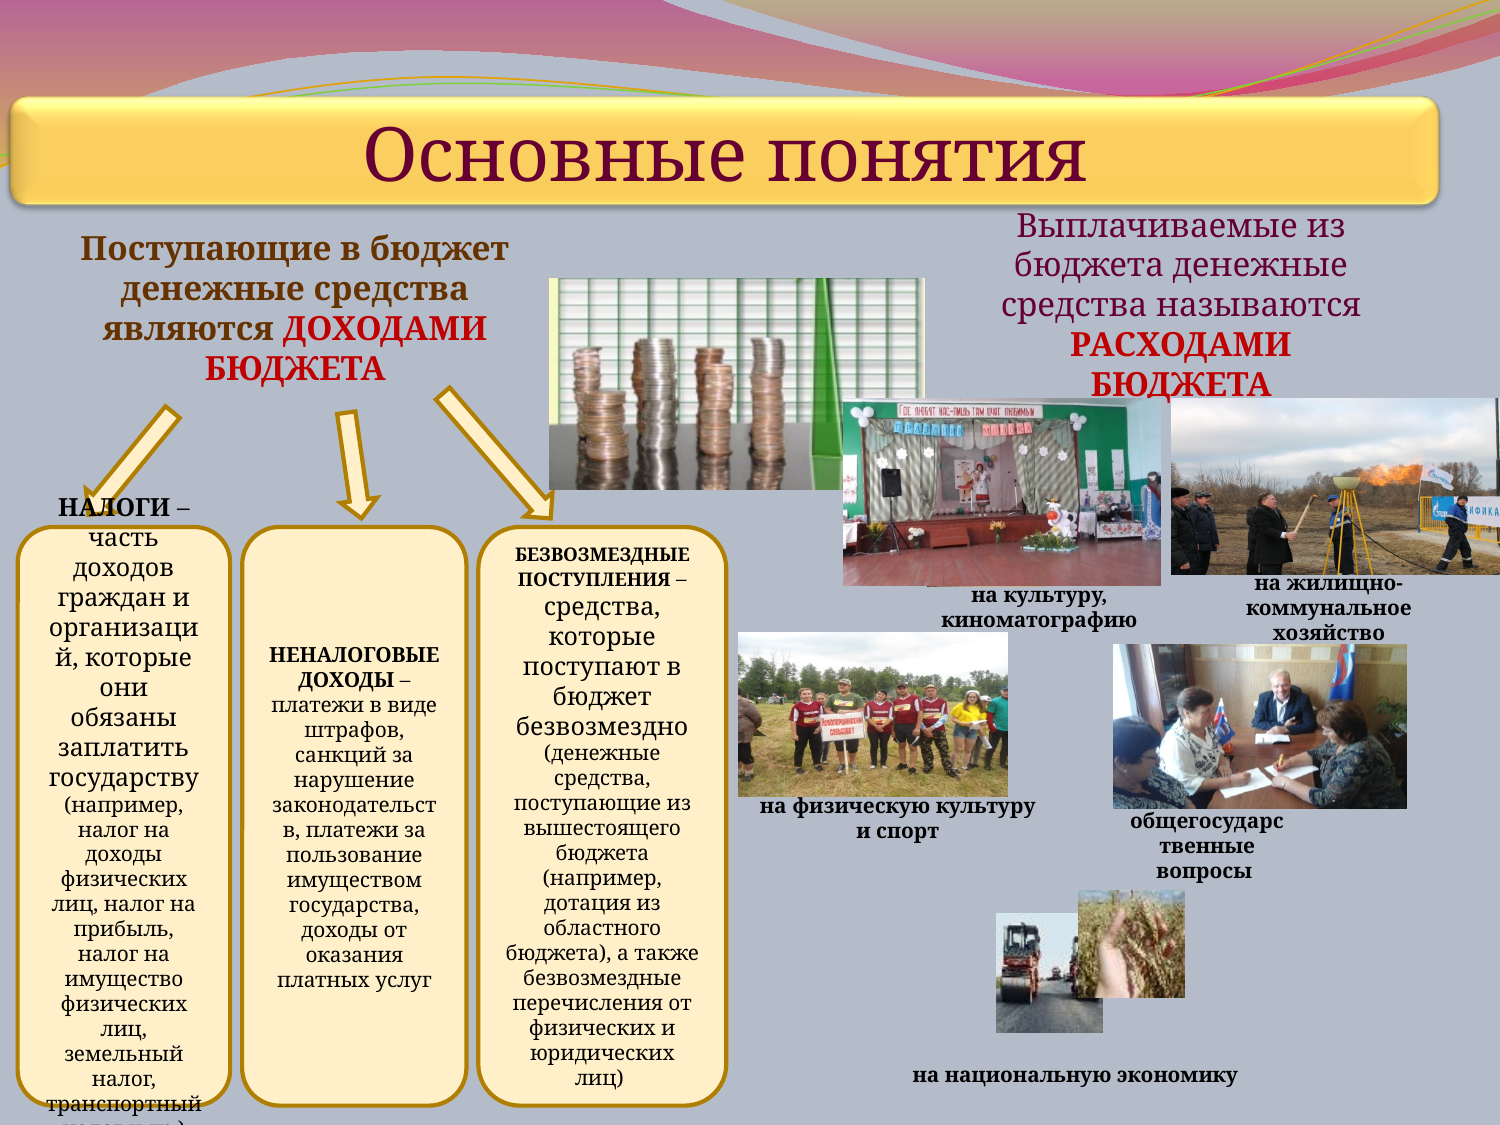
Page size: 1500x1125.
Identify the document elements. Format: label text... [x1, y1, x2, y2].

picture [737, 632, 1008, 798]
text_box на культуру, киноматографию [915, 596, 1164, 639]
text_box Выплачиваемые из бюджета денежные средства называются РАСХОДАМИ БЮДЖЕТА [974, 232, 1388, 401]
text_box на физическую культуру и спорт [738, 785, 1058, 850]
picture [995, 890, 1185, 1033]
picture [1113, 644, 1407, 809]
text_box на национальную экономику [820, 1054, 1336, 1095]
text_box [435, 387, 552, 519]
picture [1171, 398, 1500, 575]
text_box НАЛОГИ – часть доходов граждан и организаций, которые они обязаны заплатить государству (например, налог на доходы физических лиц, налог на прибыль, налог на имущество физических лиц, земельный налог, транспортный налог и др.) [17, 526, 231, 1106]
text_box Поступающие в бюджет денежные средства являются ДОХОДАМИ БЮДЖЕТА [64, 232, 526, 395]
text_box на жилищно-коммунальное хозяйство [1222, 588, 1436, 653]
text_box на общегосударственные вопросы [1113, 820, 1301, 890]
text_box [0, 77, 1450, 219]
text_box [85, 406, 180, 515]
picture [548, 278, 1161, 587]
text_box БЕЗВОЗМЕЗДНЫЕ ПОСТУПЛЕНИЯ – средства, которые поступают в бюджет безвозмездно (денежные средства, поступающие из вышестоящего бюджета (например, дотация из областного бюджета), а также безвозмездные перечисления от физических и юридических лиц) [478, 526, 727, 1106]
text_box [337, 411, 378, 519]
text_box НЕНАЛОГОВЫЕ ДОХОДЫ – платежи в виде штрафов, санкций за нарушение законодательств, платежи за пользование имуществом государства, доходы от оказания платных услуг [242, 526, 467, 1106]
